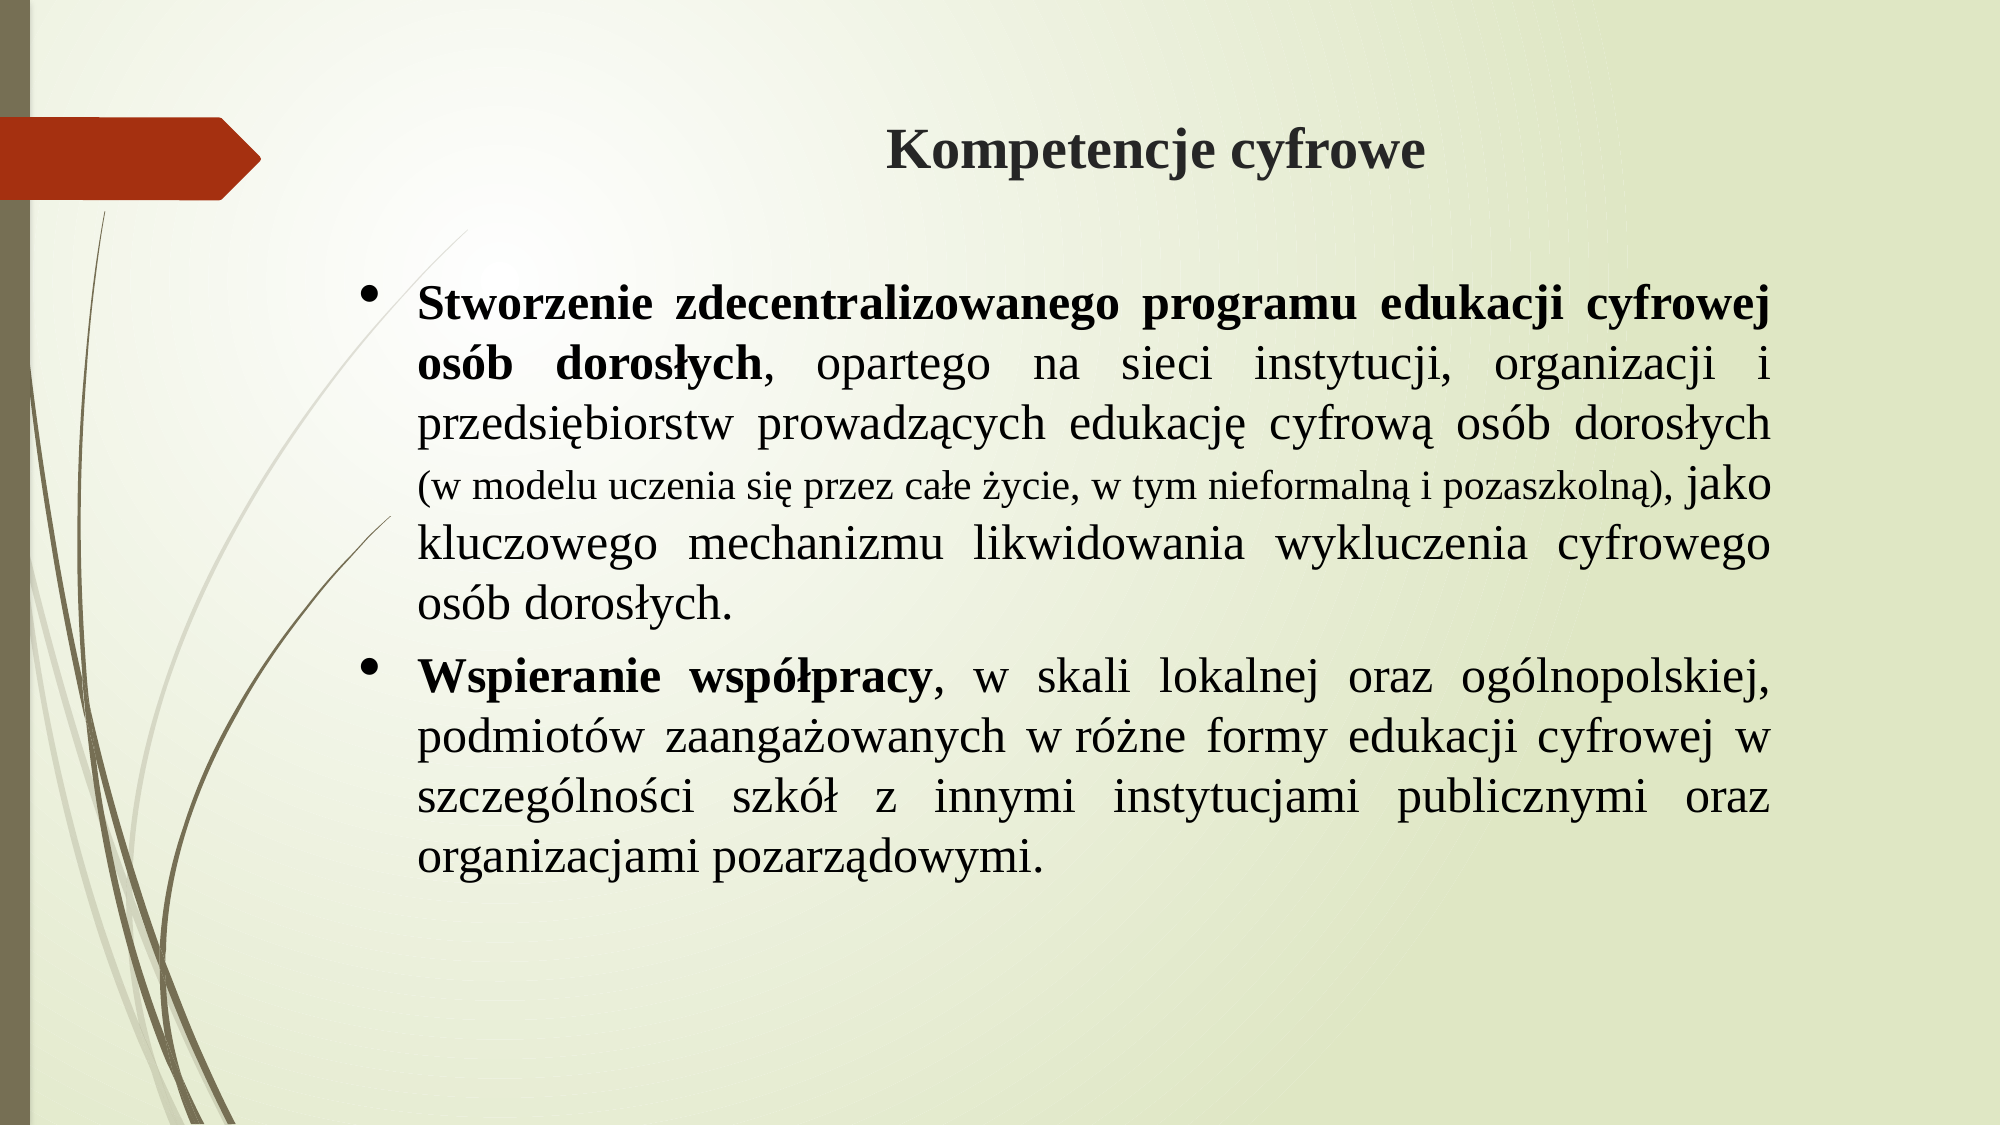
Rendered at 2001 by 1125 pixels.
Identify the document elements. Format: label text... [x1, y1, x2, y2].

text_box Stworzenie zdecentralizowanego programu edukacji cyfrowej osób dorosłych, opartego na sieci instytucji, organizacji i przedsiębiorstw prowadzących edukację cyfrową osób dorosłych (w modelu uczenia się przez całe życie, w tym nieformalną i pozaszkolną), jako kluczowego mechanizmu likwidowania wykluczenia cyfrowego osób dorosłych. Wspieranie współpracy, w skali lokalnej oraz ogólnopolskiej, podmiotów zaangażowanych w różne formy edukacji cyfrowej w szczególności szkół z innymi instytucjami publicznymi oraz organizacjami pozarządowymi. [346, 262, 1788, 890]
title Kompetencje cyfrowe [425, 102, 1888, 211]
